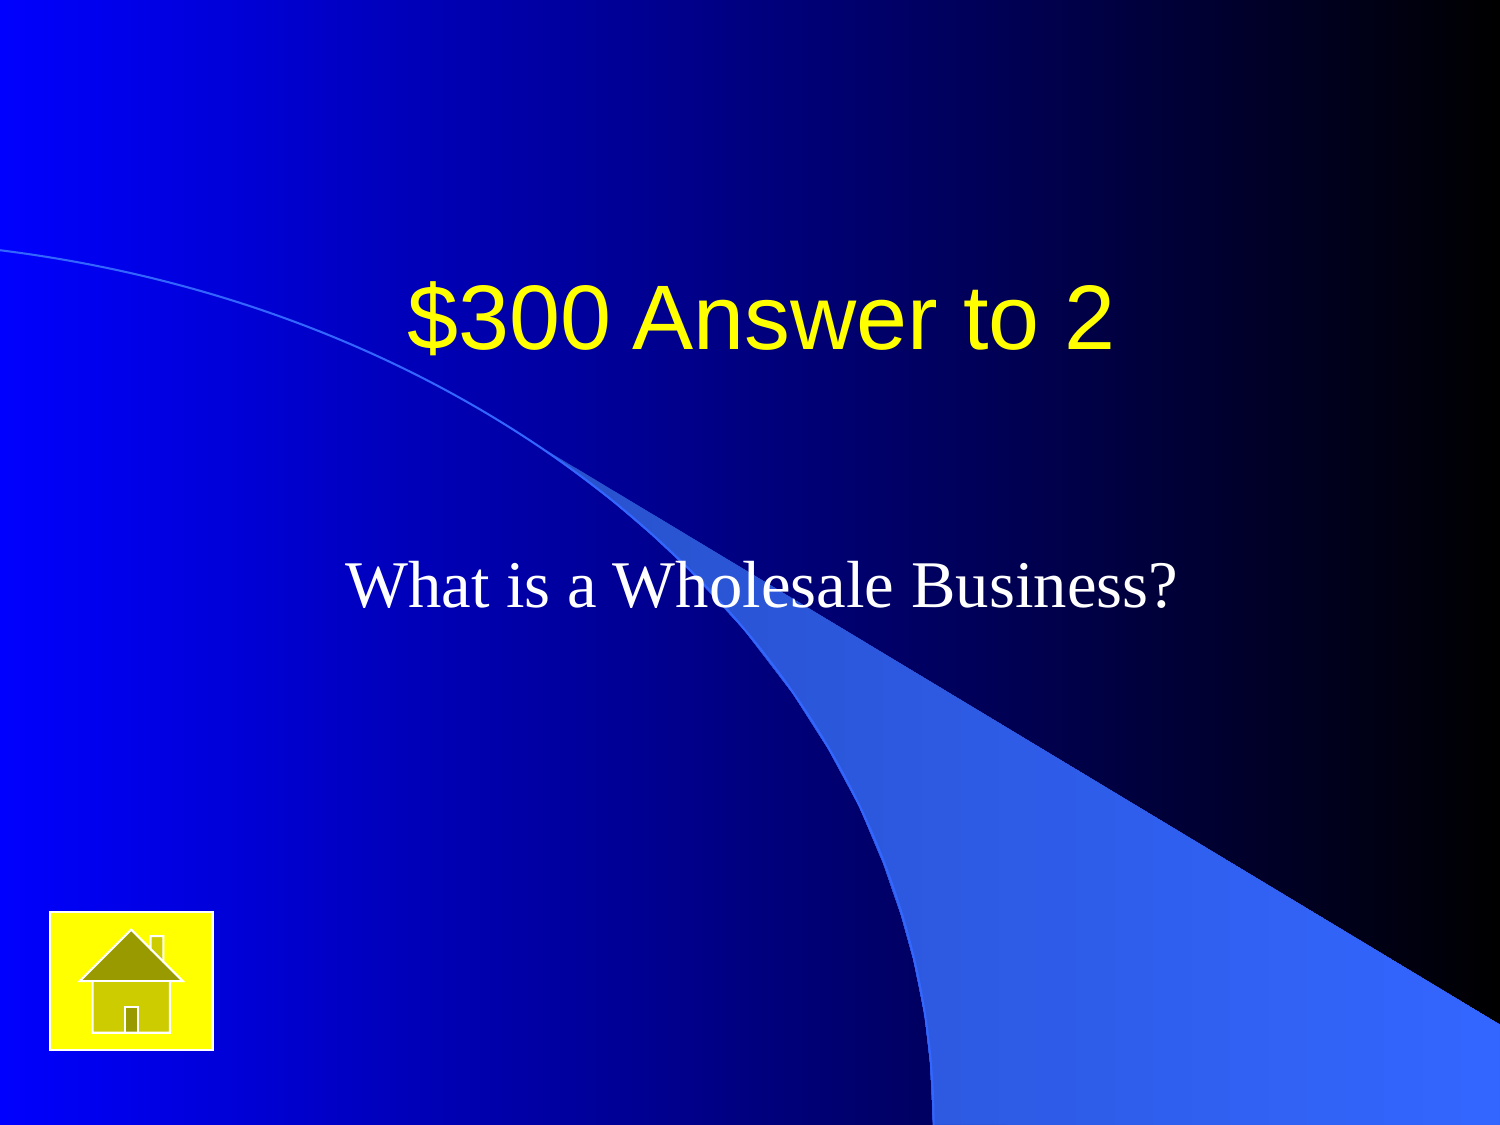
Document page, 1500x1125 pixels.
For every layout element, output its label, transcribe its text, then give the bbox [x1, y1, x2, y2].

subtitle What is a Wholesale Business? [237, 437, 1288, 726]
title $300 Answer to 2 [124, 187, 1401, 376]
